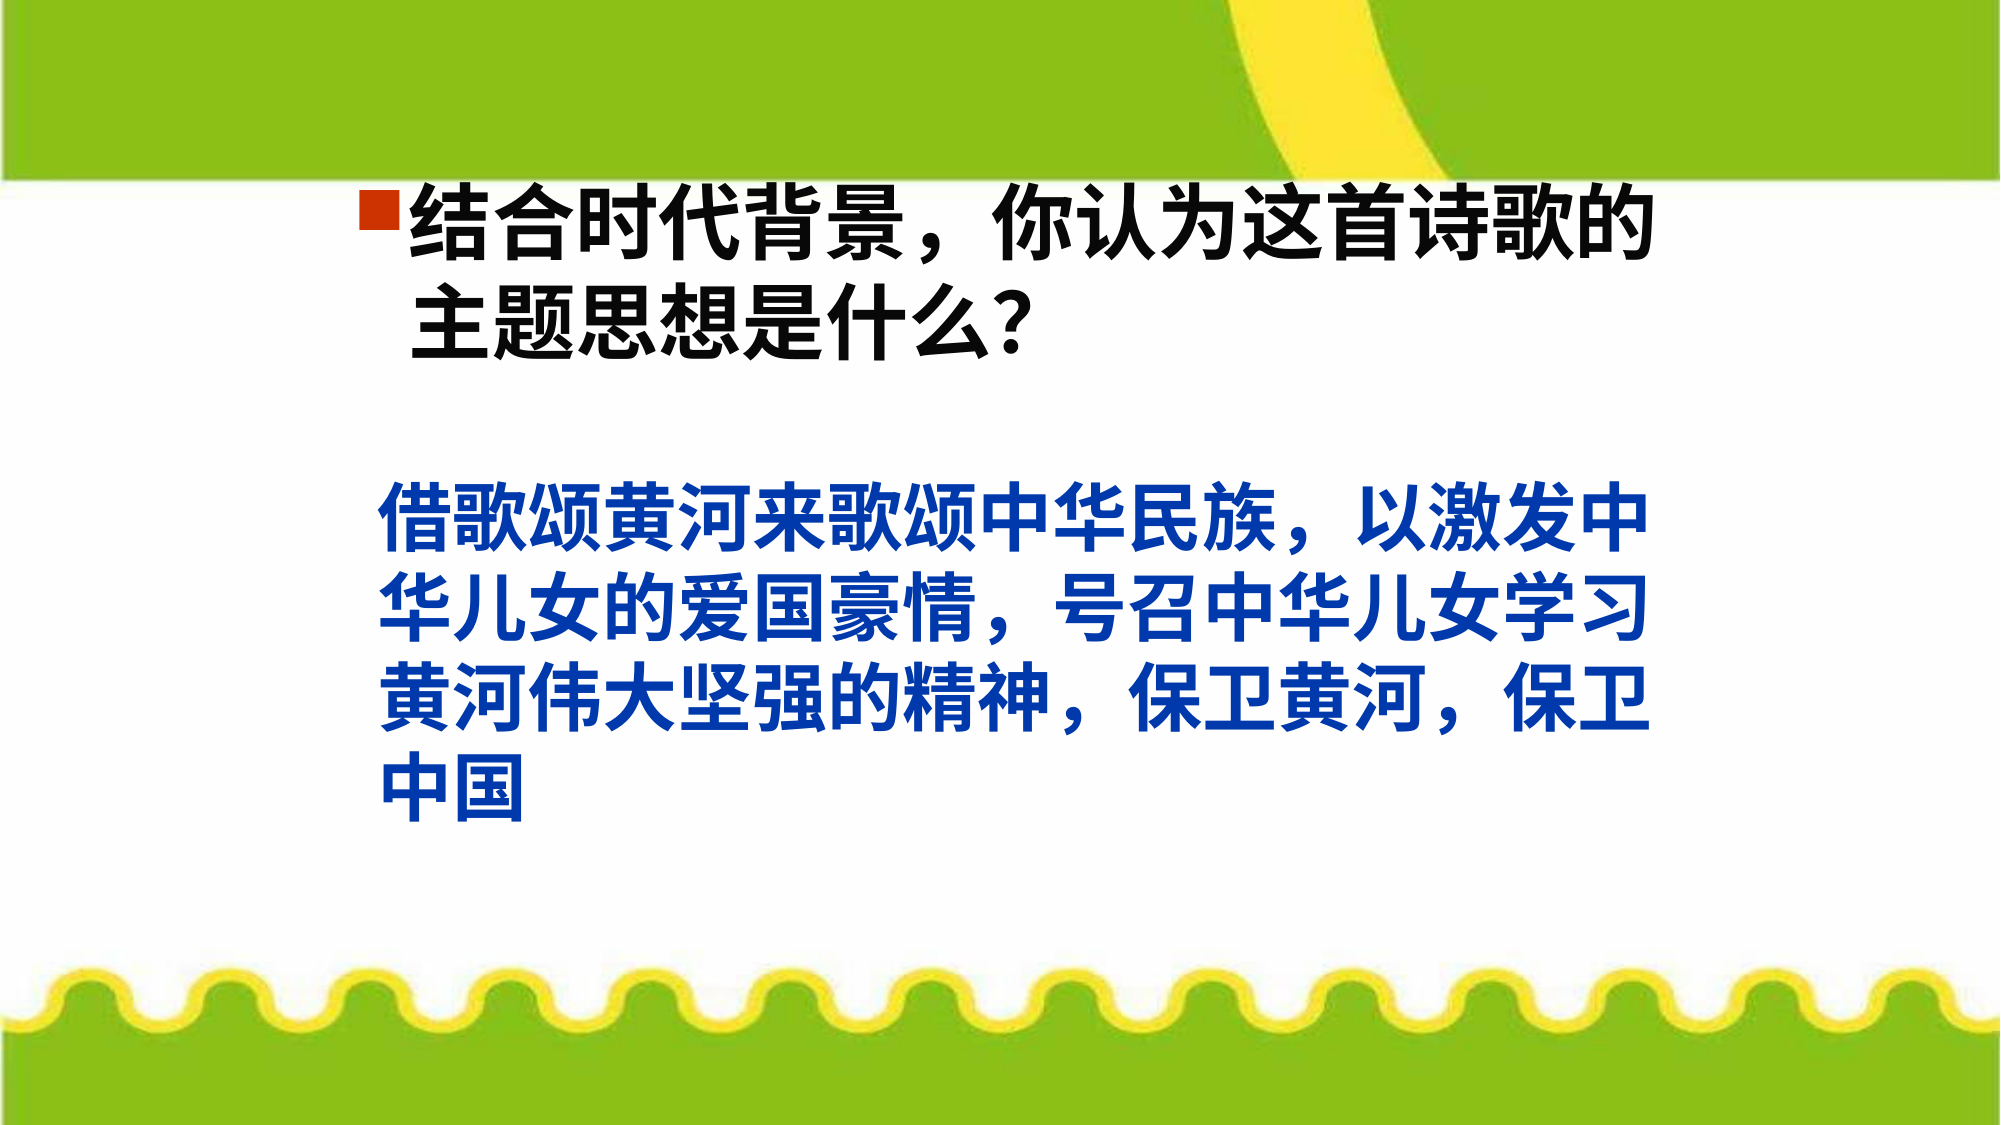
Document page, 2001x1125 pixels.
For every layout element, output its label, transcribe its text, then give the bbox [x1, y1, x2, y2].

picture [0, 0, 2001, 1125]
list 结合时代背景，你认为这首诗歌的主题思想是什么？ [337, 162, 1725, 400]
title 借歌颂黄河来歌颂中华民族，以激发中华儿女的爱国豪情，号召中华儿女学习黄河伟大坚强的精神，保卫黄河，保卫中国 [362, 299, 1738, 1000]
